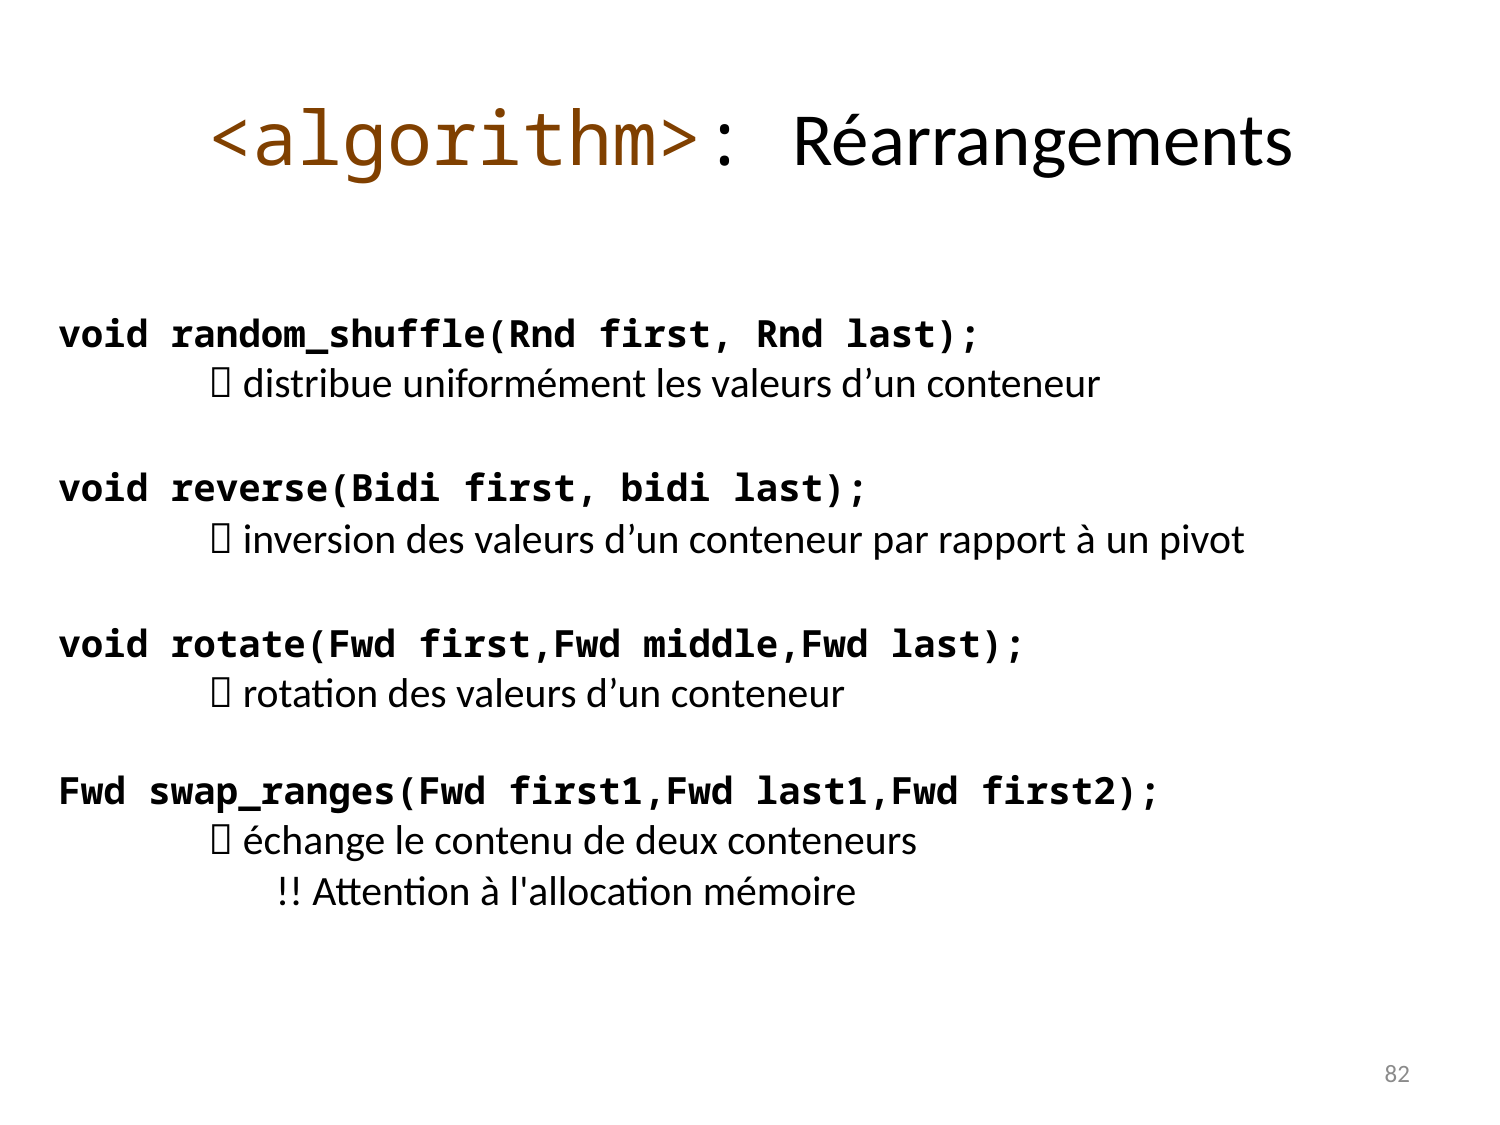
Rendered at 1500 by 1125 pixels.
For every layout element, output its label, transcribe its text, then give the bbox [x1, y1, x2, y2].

title <algorithm>: Réarrangements [110, 41, 1392, 230]
slide_number 82 [1074, 1042, 1425, 1103]
list void random_shuffle(Rnd first, Rnd last);  distribue uniformément les valeurs d’un conteneur void reverse(Bidi first, bidi last);  inversion des valeurs d’un conteneur par rapport à un pivot void rotate(Fwd first,Fwd middle,Fwd last);  rotation des valeurs d’un conteneur Fwd swap_ranges(Fwd first1,Fwd last1,Fwd first2);  échange le contenu de deux conteneurs !! Attention à l'allocation mémoire [41, 255, 1461, 1094]
